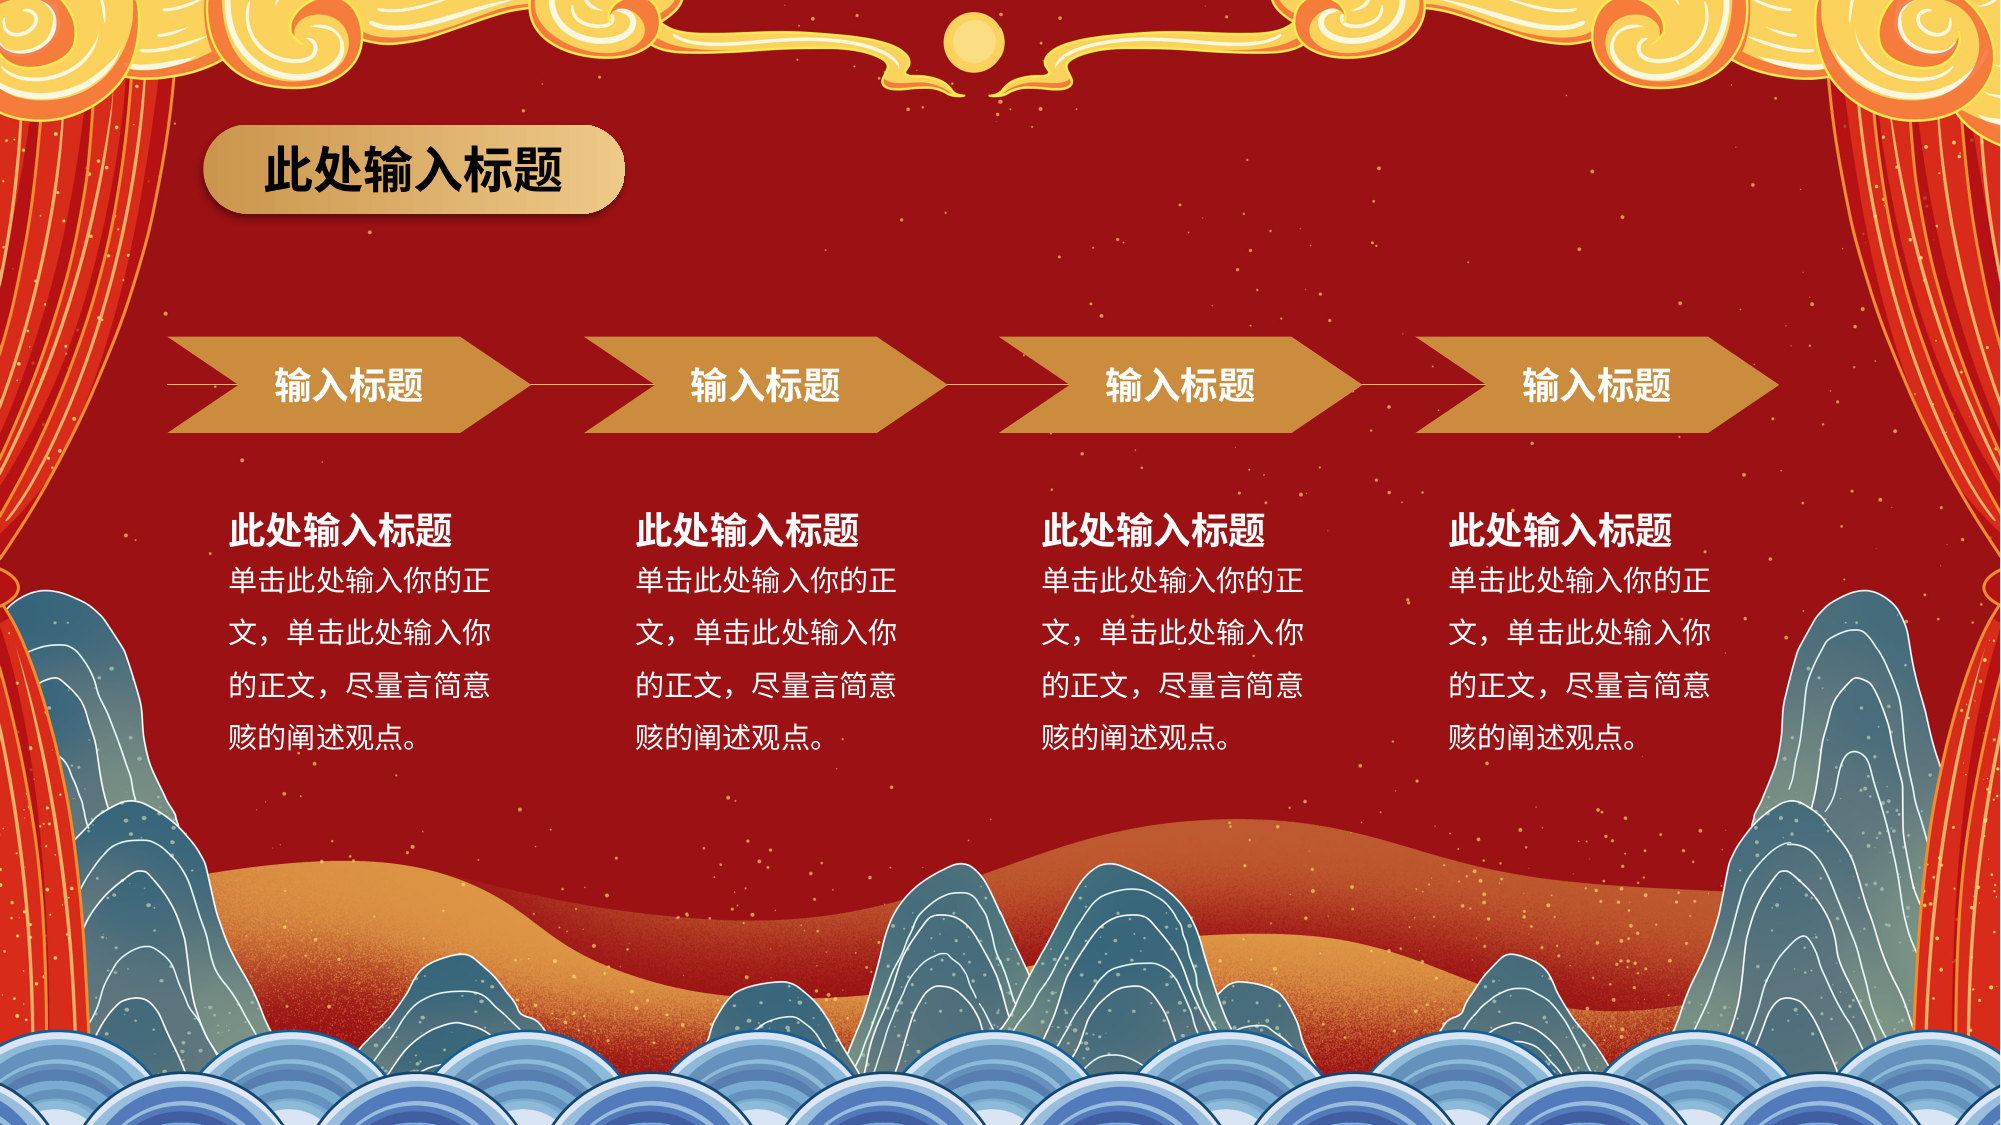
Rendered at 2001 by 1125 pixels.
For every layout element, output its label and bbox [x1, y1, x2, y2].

text_box [203, 124, 626, 214]
text_box [167, 336, 1780, 433]
text_box [213, 477, 518, 765]
picture [0, 0, 2001, 1125]
text_box [1026, 477, 1331, 765]
text_box [1433, 477, 1738, 765]
text_box [620, 477, 924, 765]
